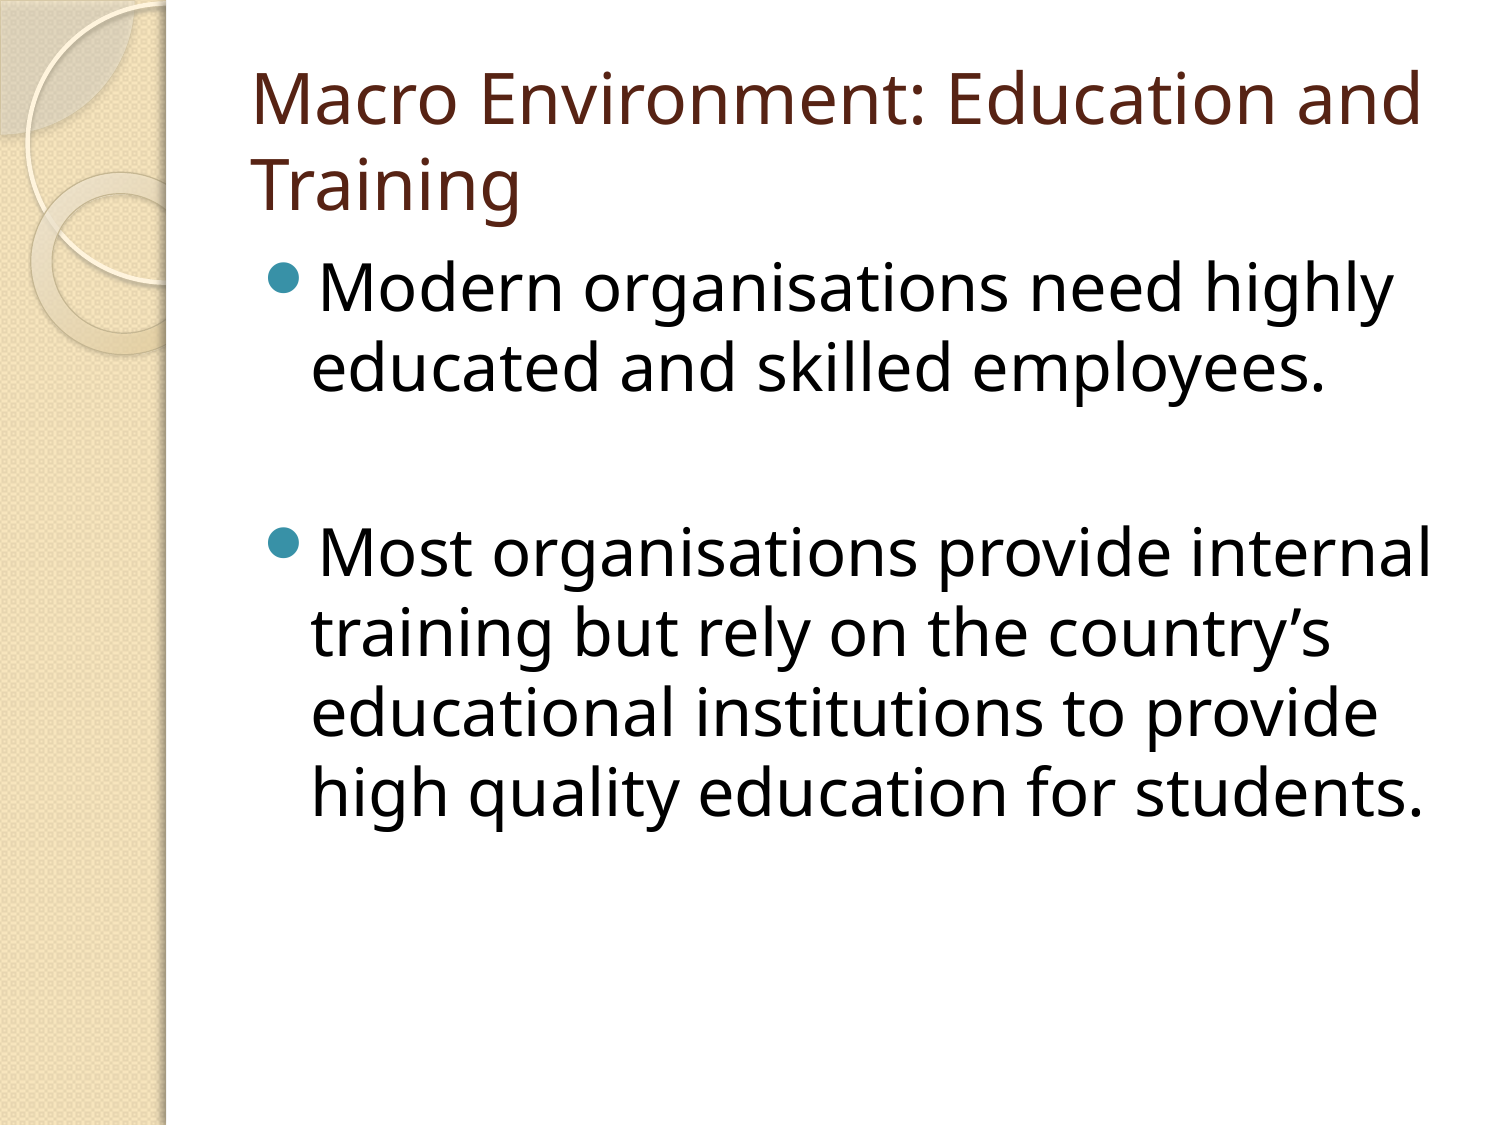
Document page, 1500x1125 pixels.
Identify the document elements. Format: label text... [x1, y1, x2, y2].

title Macro Environment: Education and Training [235, 45, 1466, 233]
list Modern organisations need highly educated and skilled employees. Most organisations provide internal training but rely on the country’s educational institutions to provide high quality education for students. [235, 237, 1466, 1025]
